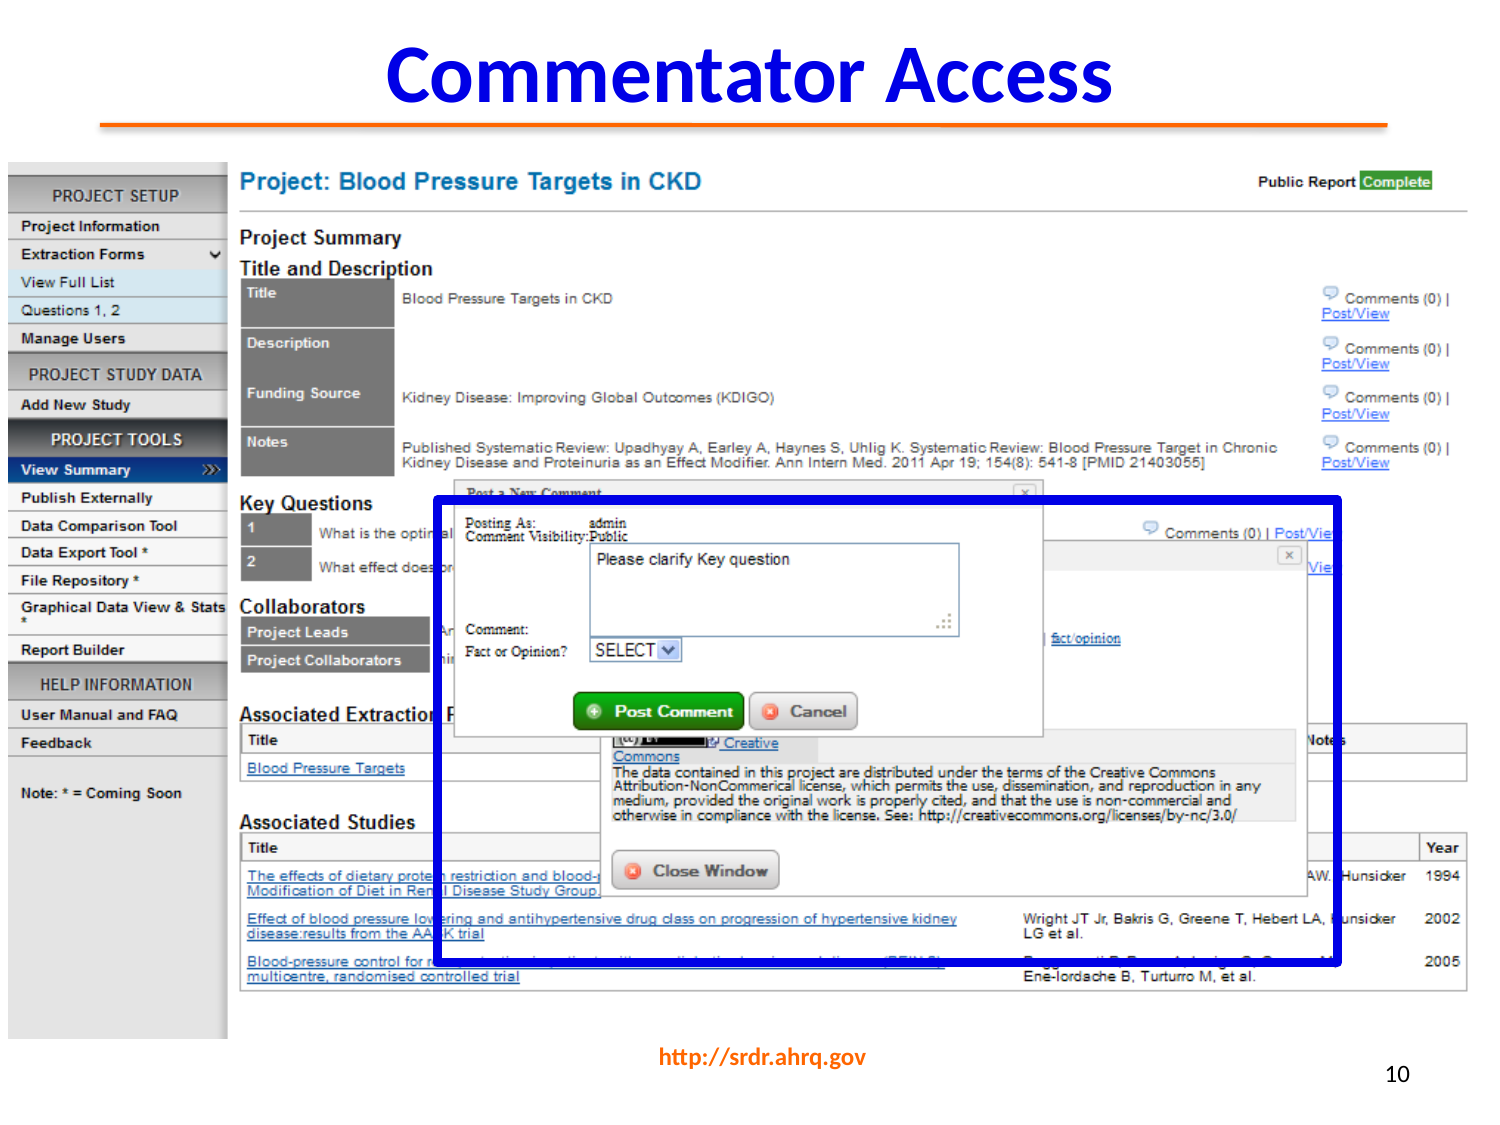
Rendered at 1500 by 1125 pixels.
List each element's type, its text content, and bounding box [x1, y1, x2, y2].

picture [7, 162, 1484, 1039]
slide_number 10 [1074, 1047, 1425, 1103]
title Commentator Access [75, 0, 1425, 159]
footer http://srdr.ahrq.gov [525, 1047, 1000, 1085]
